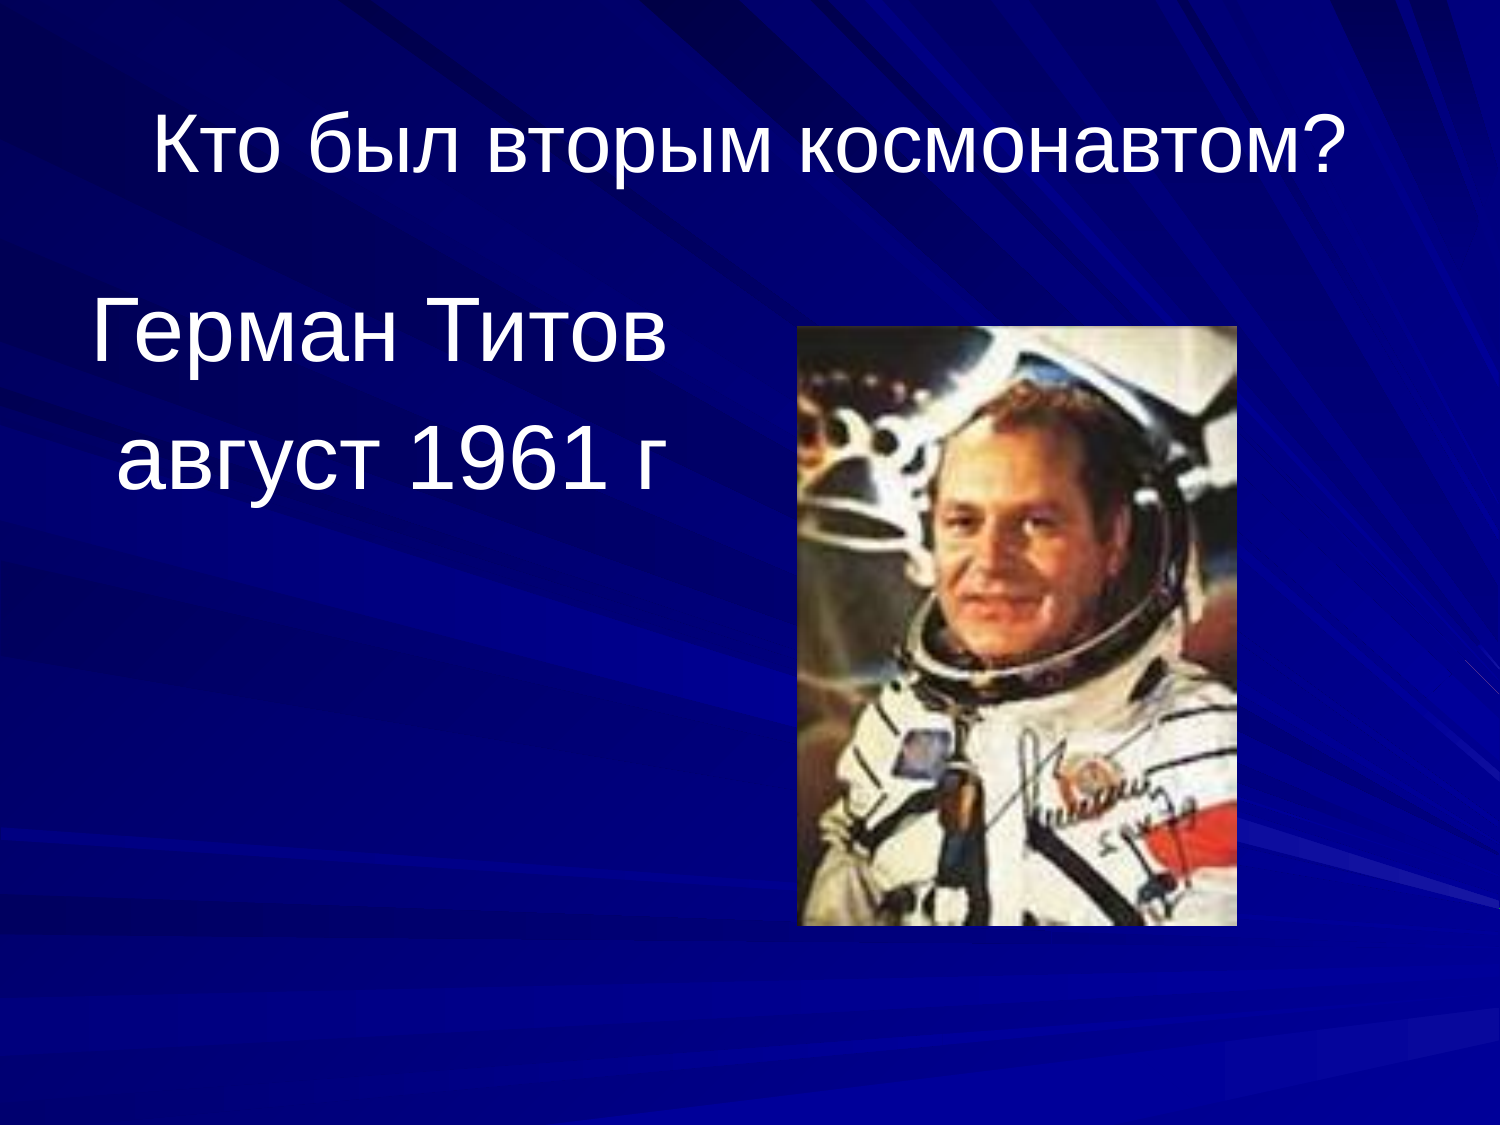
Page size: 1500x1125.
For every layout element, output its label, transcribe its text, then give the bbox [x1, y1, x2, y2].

title Кто был вторым космонавтом? [74, 45, 1426, 234]
picture [796, 325, 1238, 926]
list Герман Титов август 1961 г [74, 262, 751, 705]
